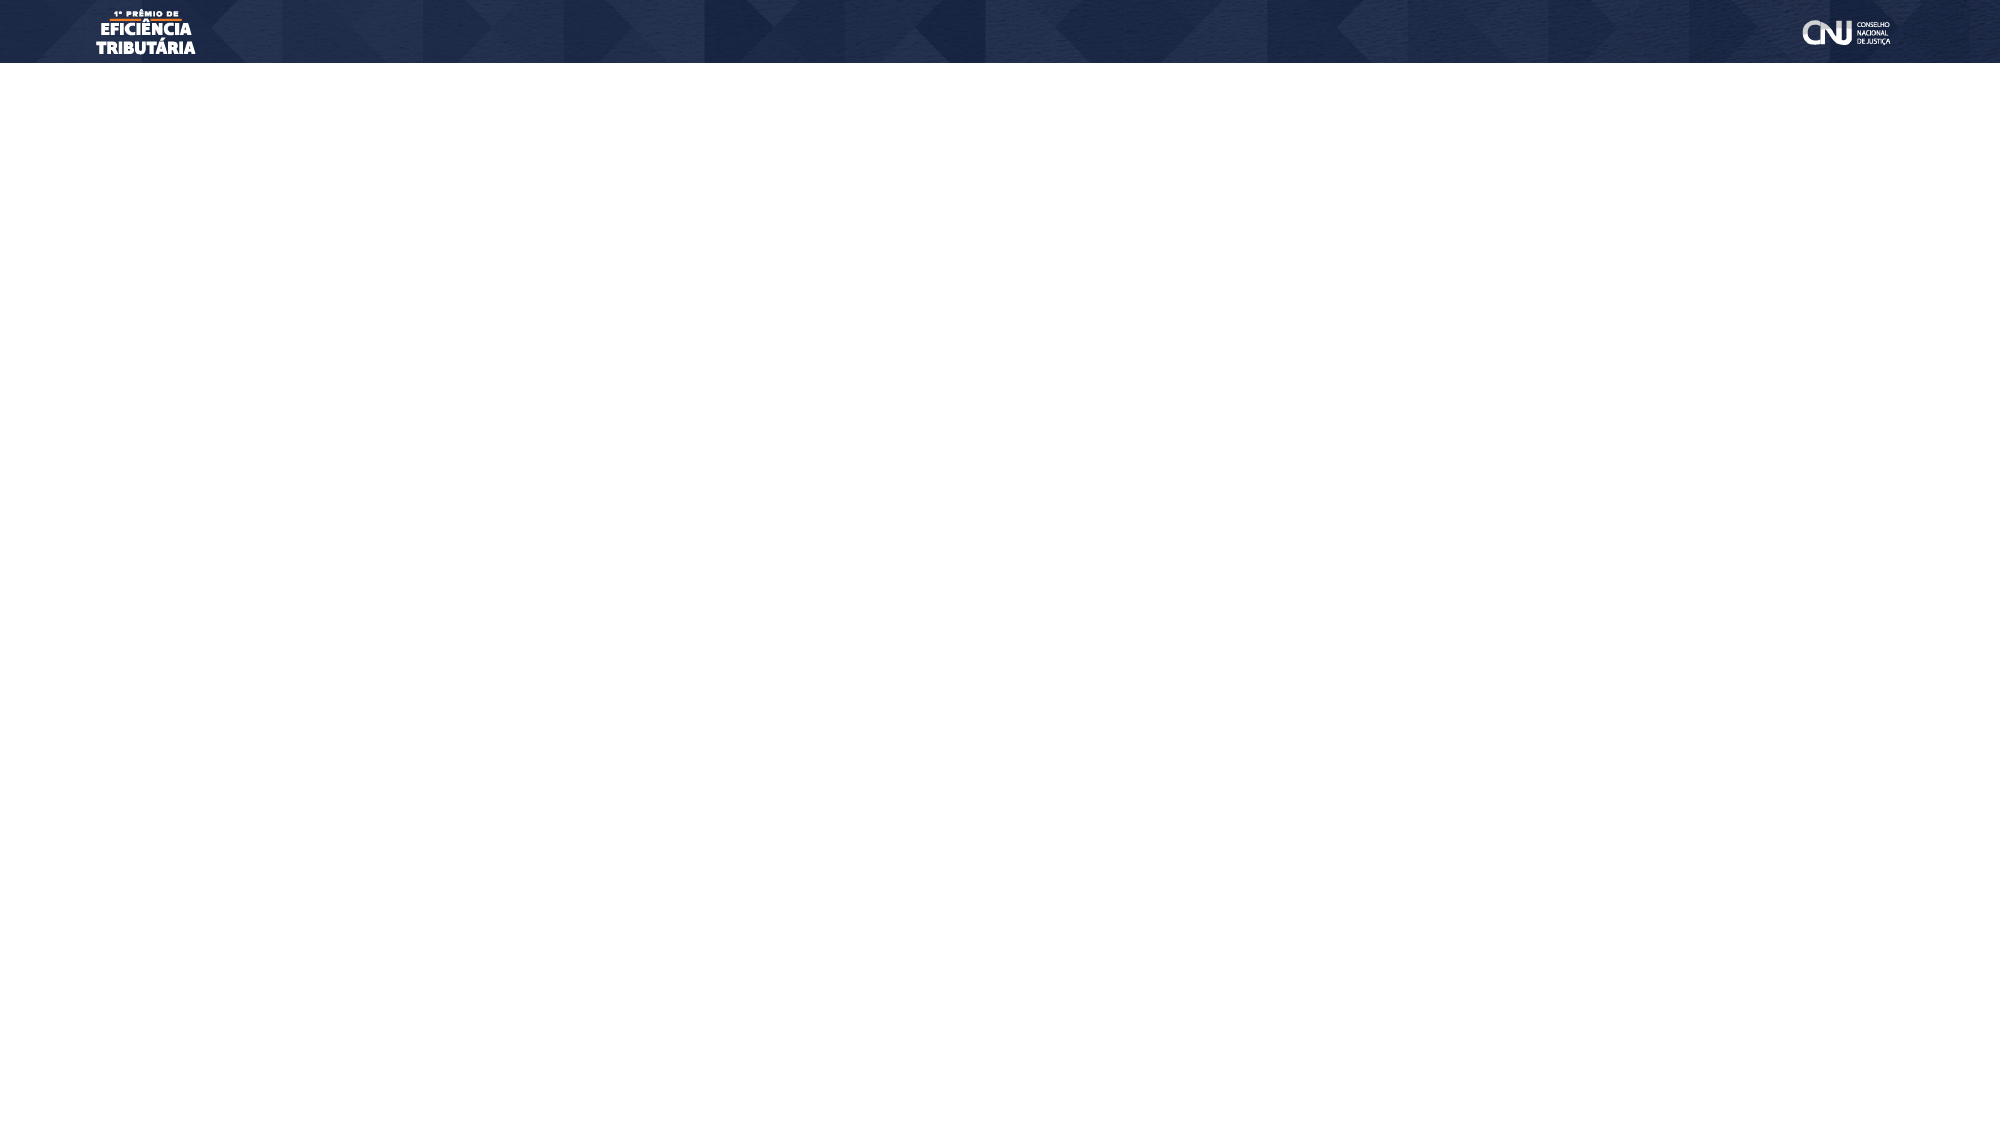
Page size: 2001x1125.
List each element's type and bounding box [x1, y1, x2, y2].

picture [0, 0, 2000, 64]
